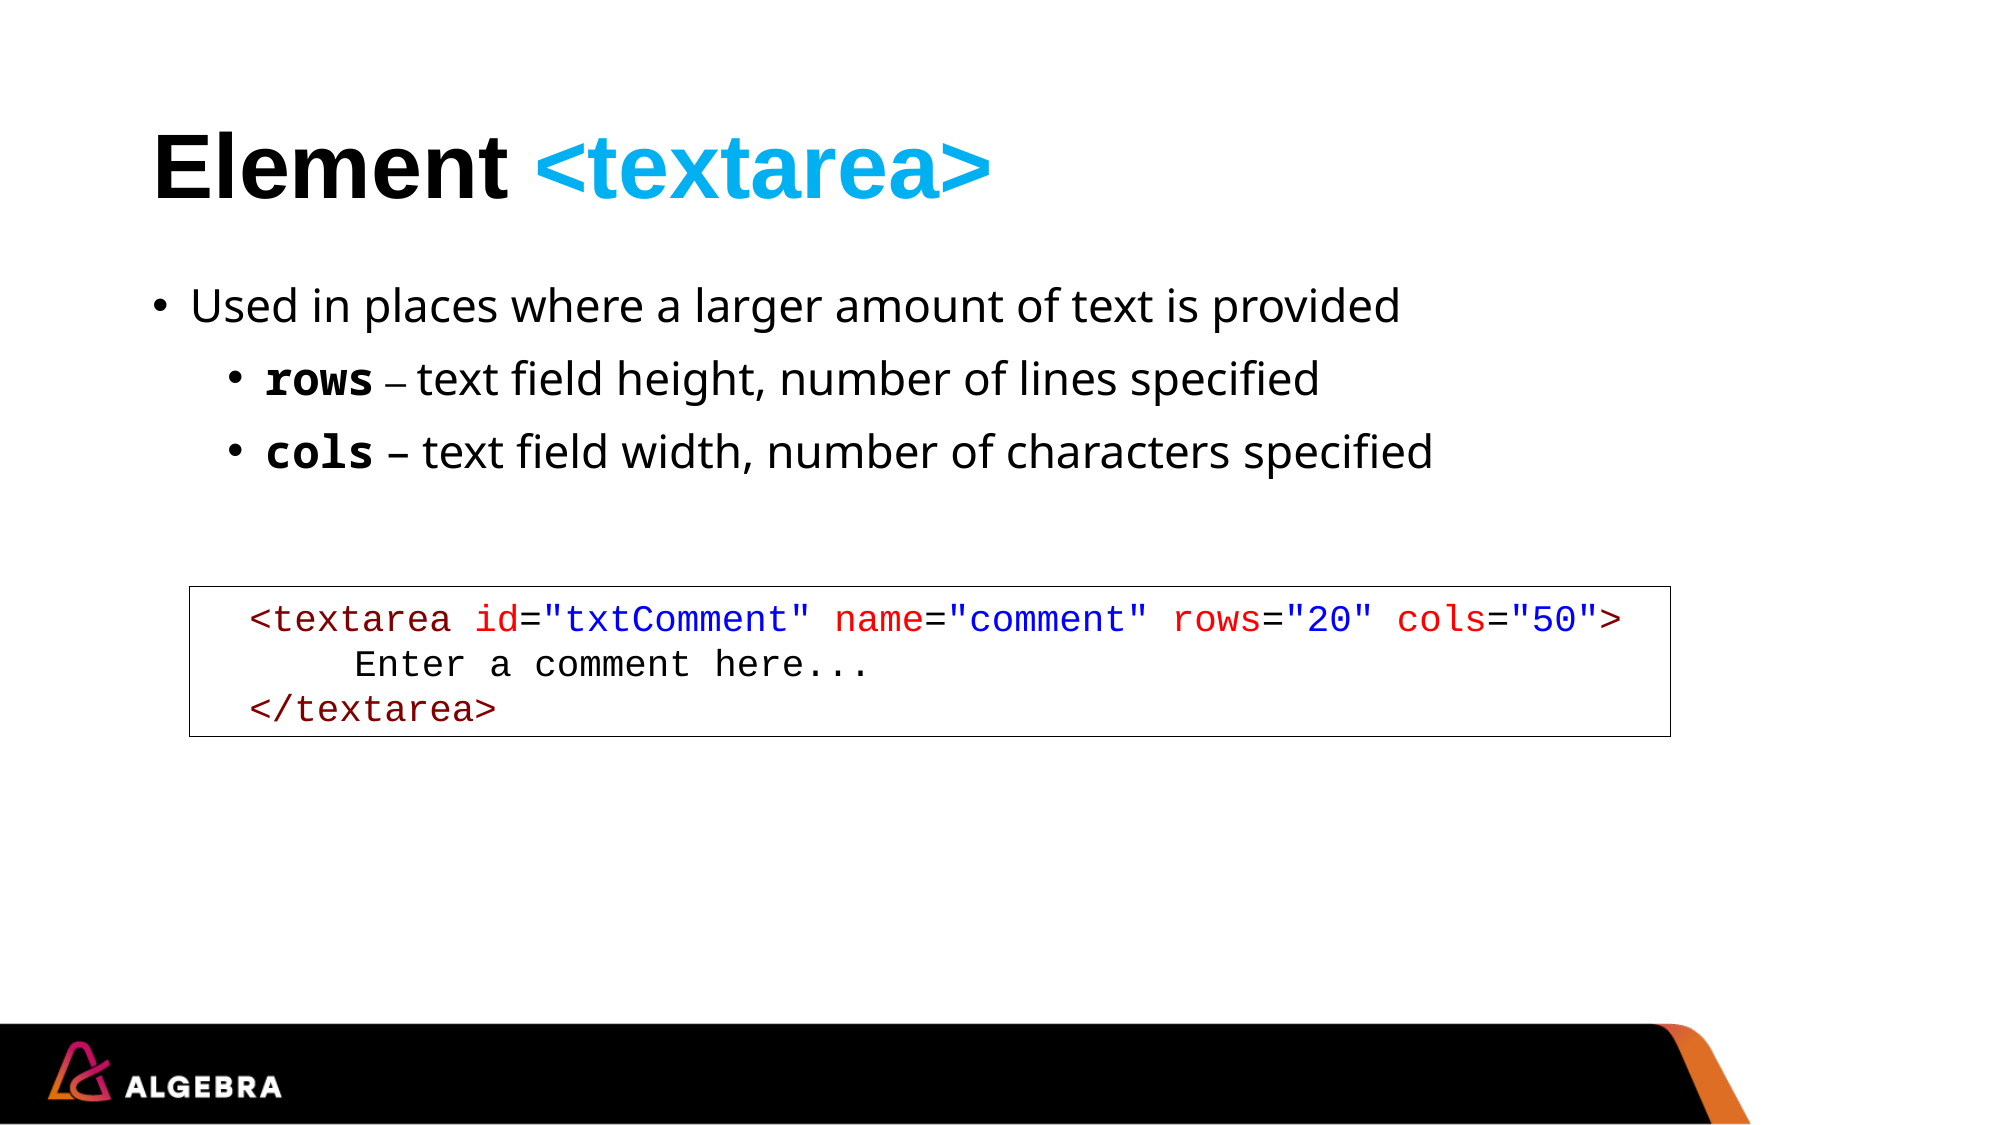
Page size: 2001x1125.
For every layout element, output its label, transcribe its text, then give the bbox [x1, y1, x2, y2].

text_box <textarea id="txtComment" name="comment" rows="20" cols="50"> Enter a comment here... </textarea> [189, 586, 1671, 737]
title Element <textarea> [137, 59, 1863, 261]
list Used in places where a larger amount of text is provided rows – text field height, number of lines specified cols – text field width, number of characters specified [137, 261, 1863, 1094]
picture [0, 1023, 1958, 1125]
